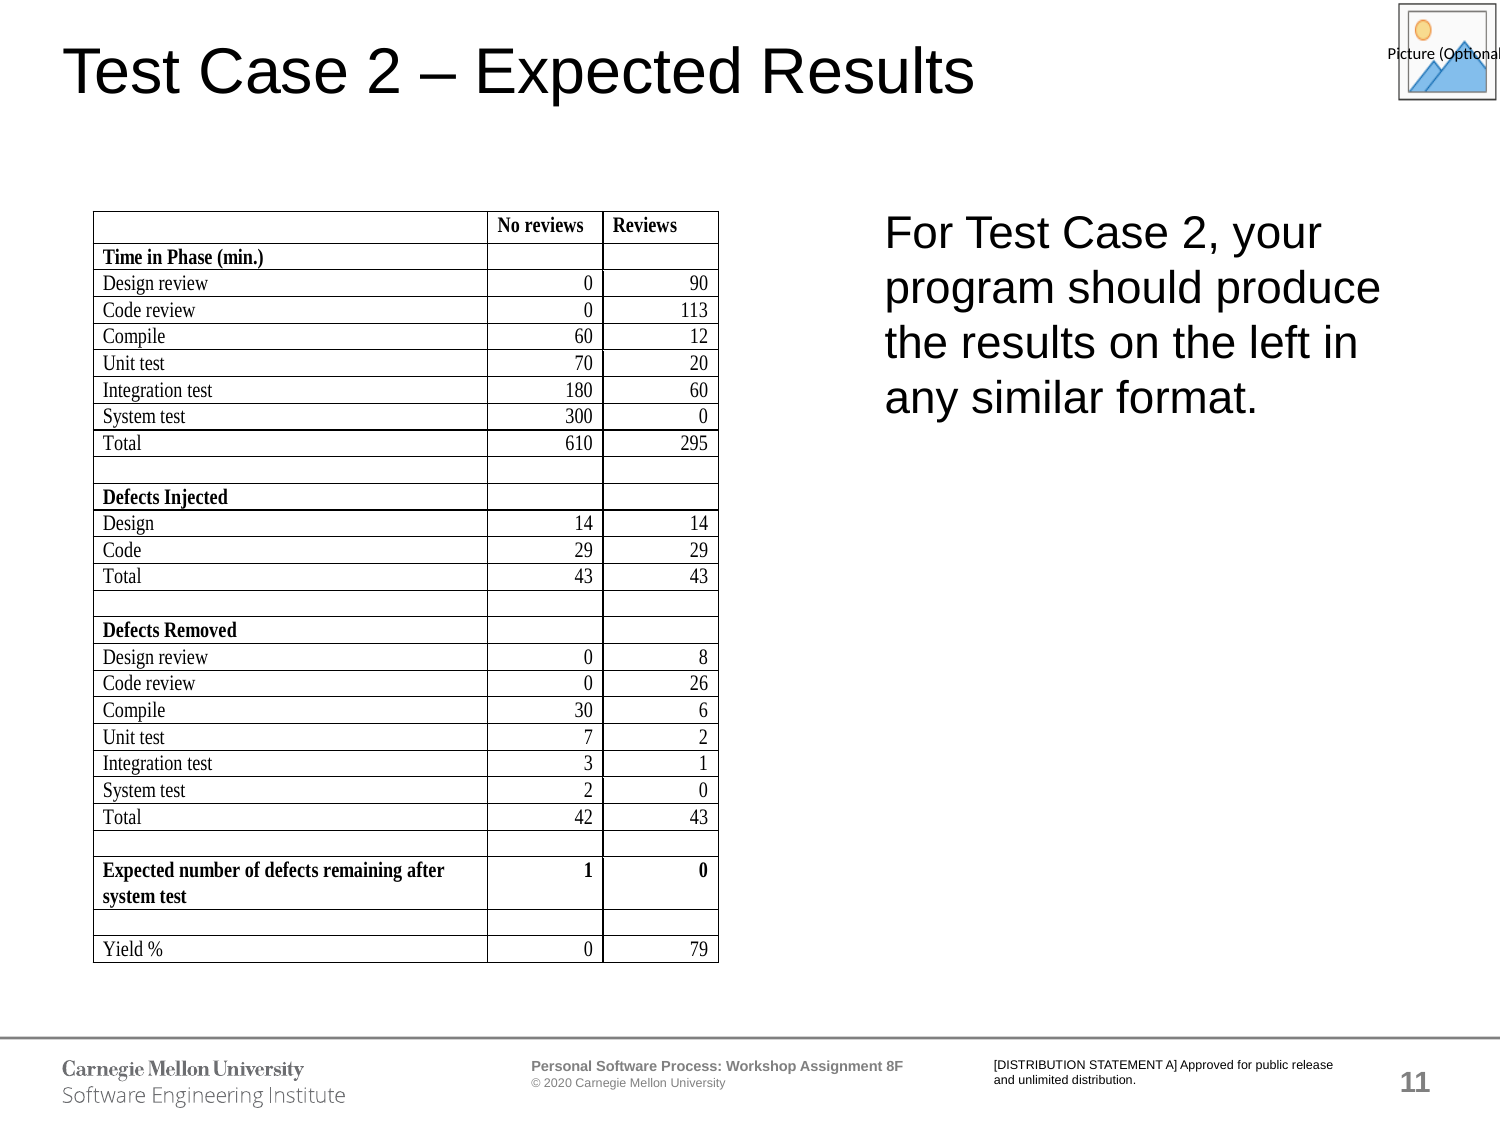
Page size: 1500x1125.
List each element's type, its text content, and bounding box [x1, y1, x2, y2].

picture [1394, 0, 1500, 105]
list For Test Case 2, your program should produce the results on the left in any similar format. [884, 202, 1432, 988]
title Test Case 2 – Expected Results [62, 37, 1338, 182]
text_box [49, 210, 860, 994]
